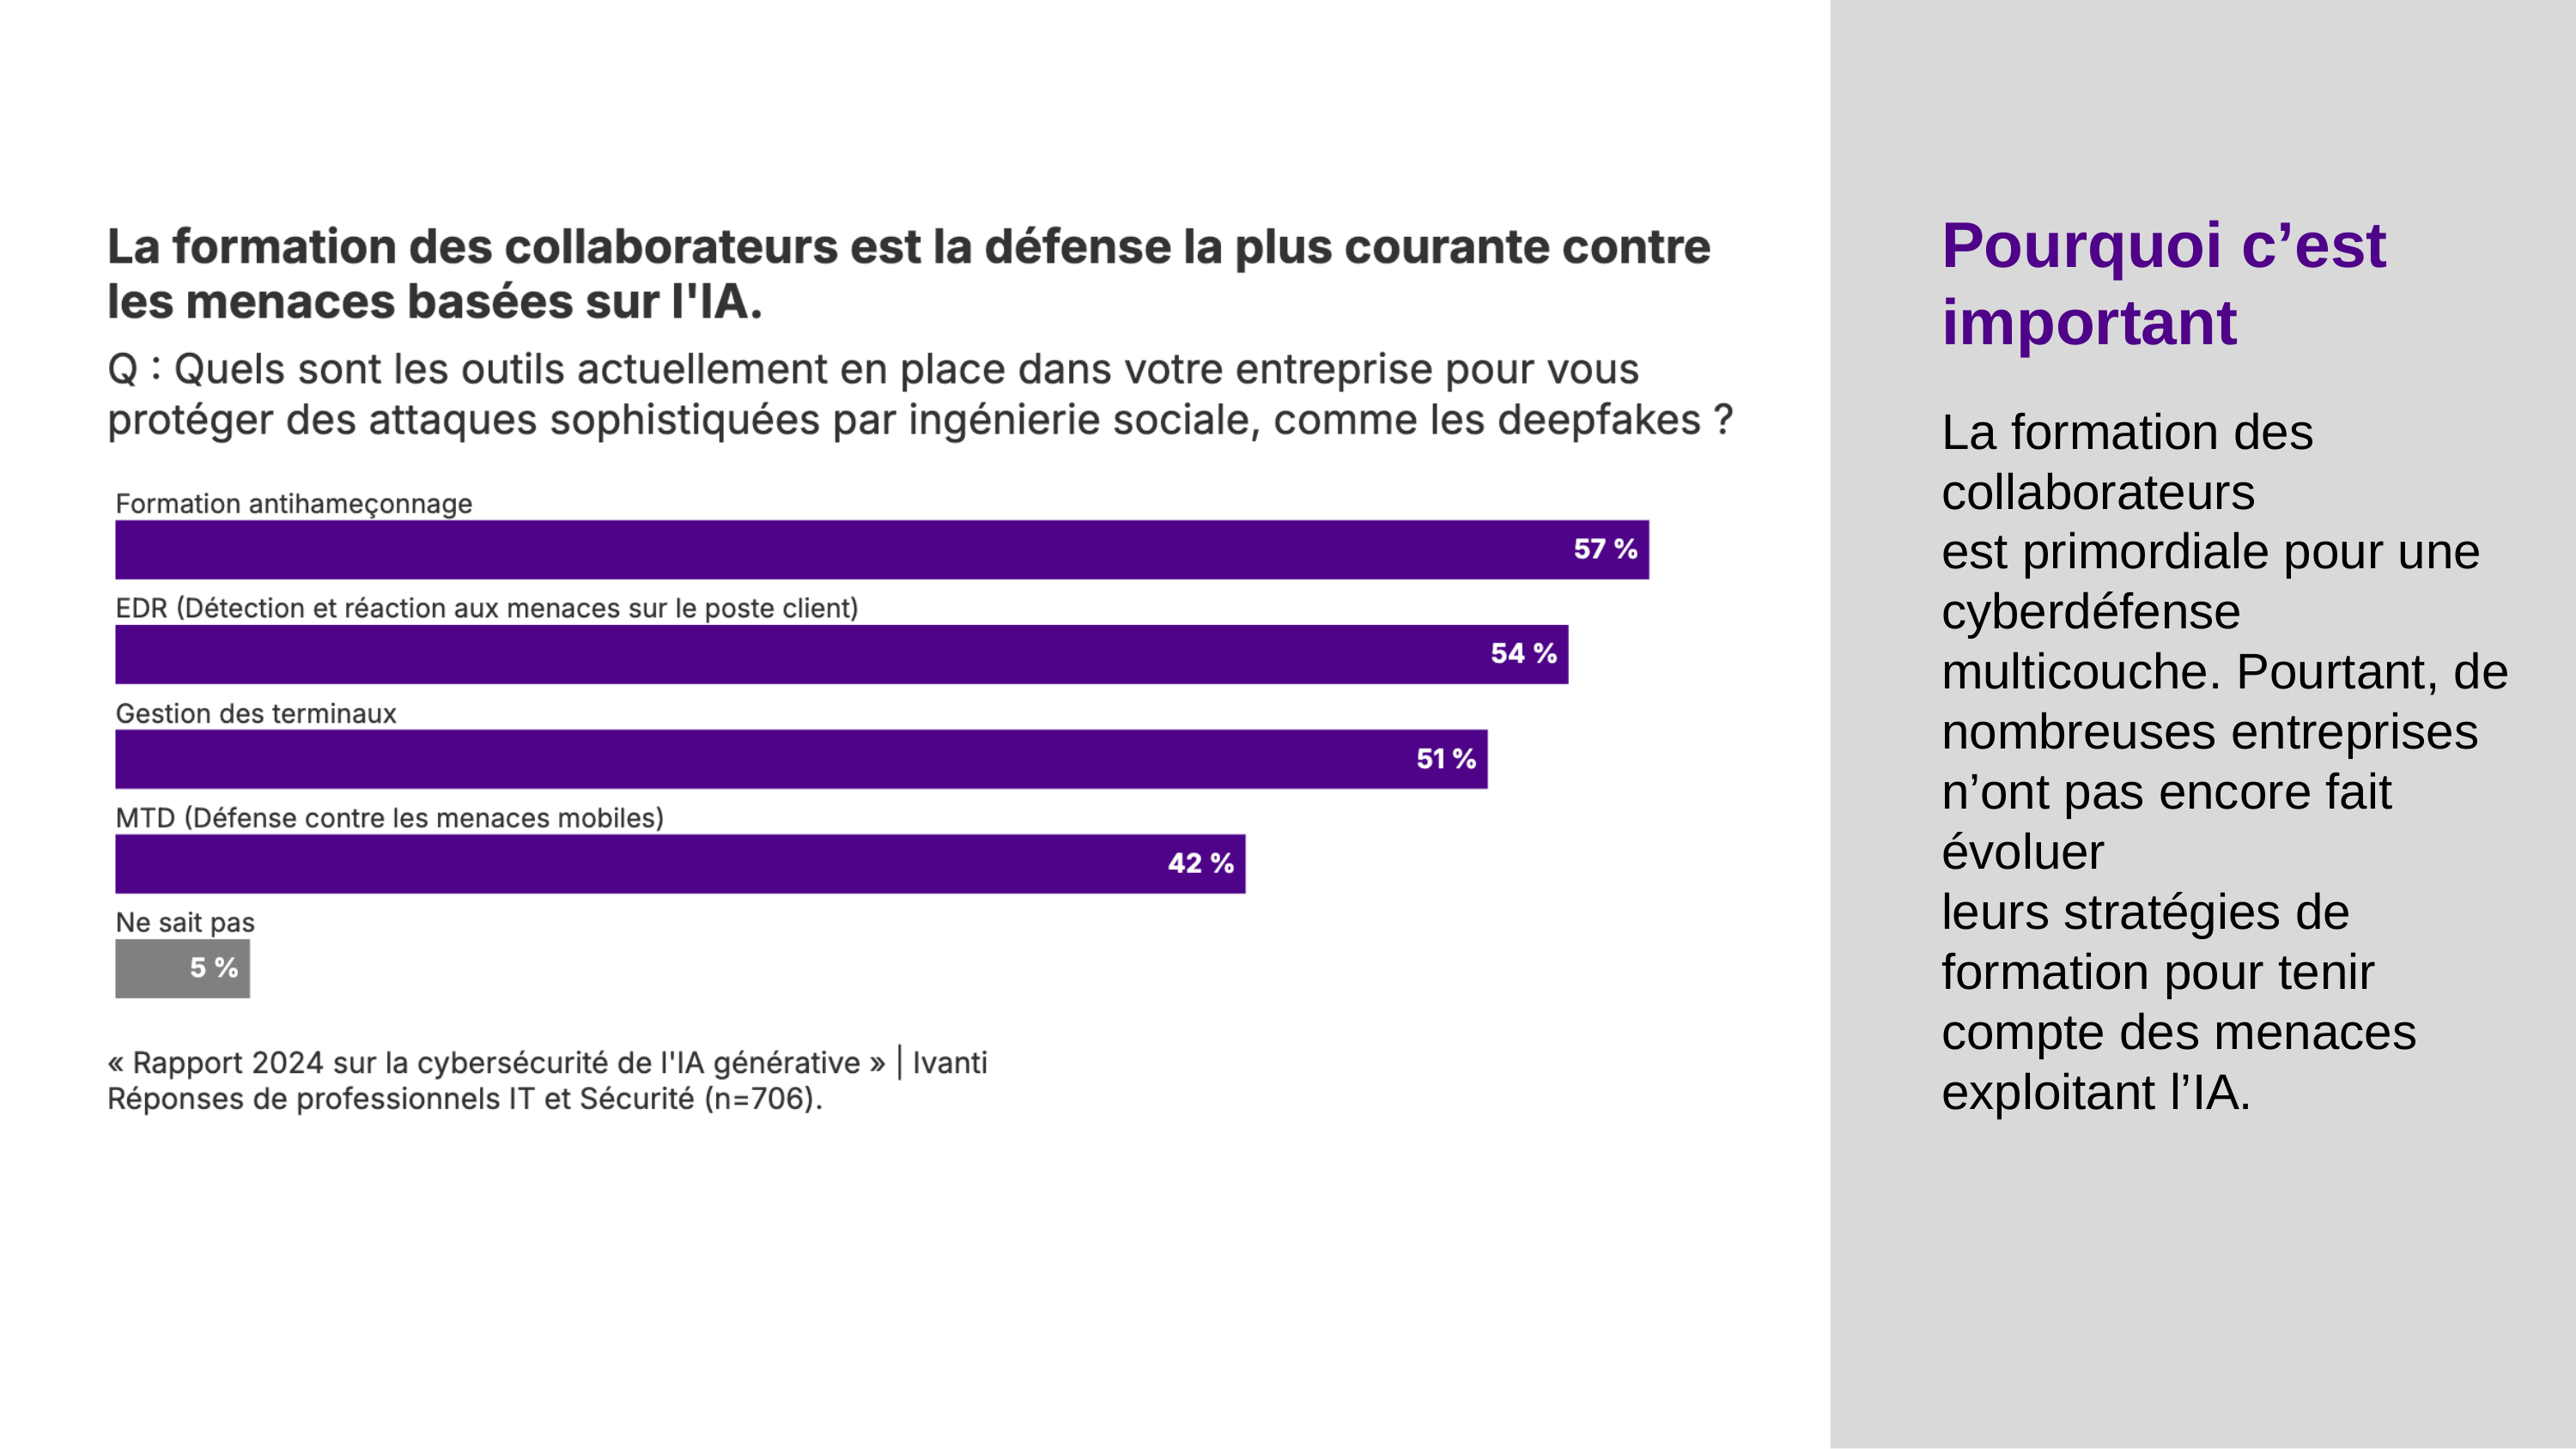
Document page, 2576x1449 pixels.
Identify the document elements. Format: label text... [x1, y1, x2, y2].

text_box Pourquoi c’est important [1941, 203, 2491, 373]
picture [85, 196, 1759, 1137]
text_box La formation des collaborateurs est primordiale pour une cyberdéfense multicouche. Pourtant, de nombreuses entreprises n’ont pas encore fait évoluer leurs stratégies de formation pour tenir compte des menaces exploitant l’IA. [1941, 398, 2536, 1288]
text_box [1829, 0, 2576, 1449]
